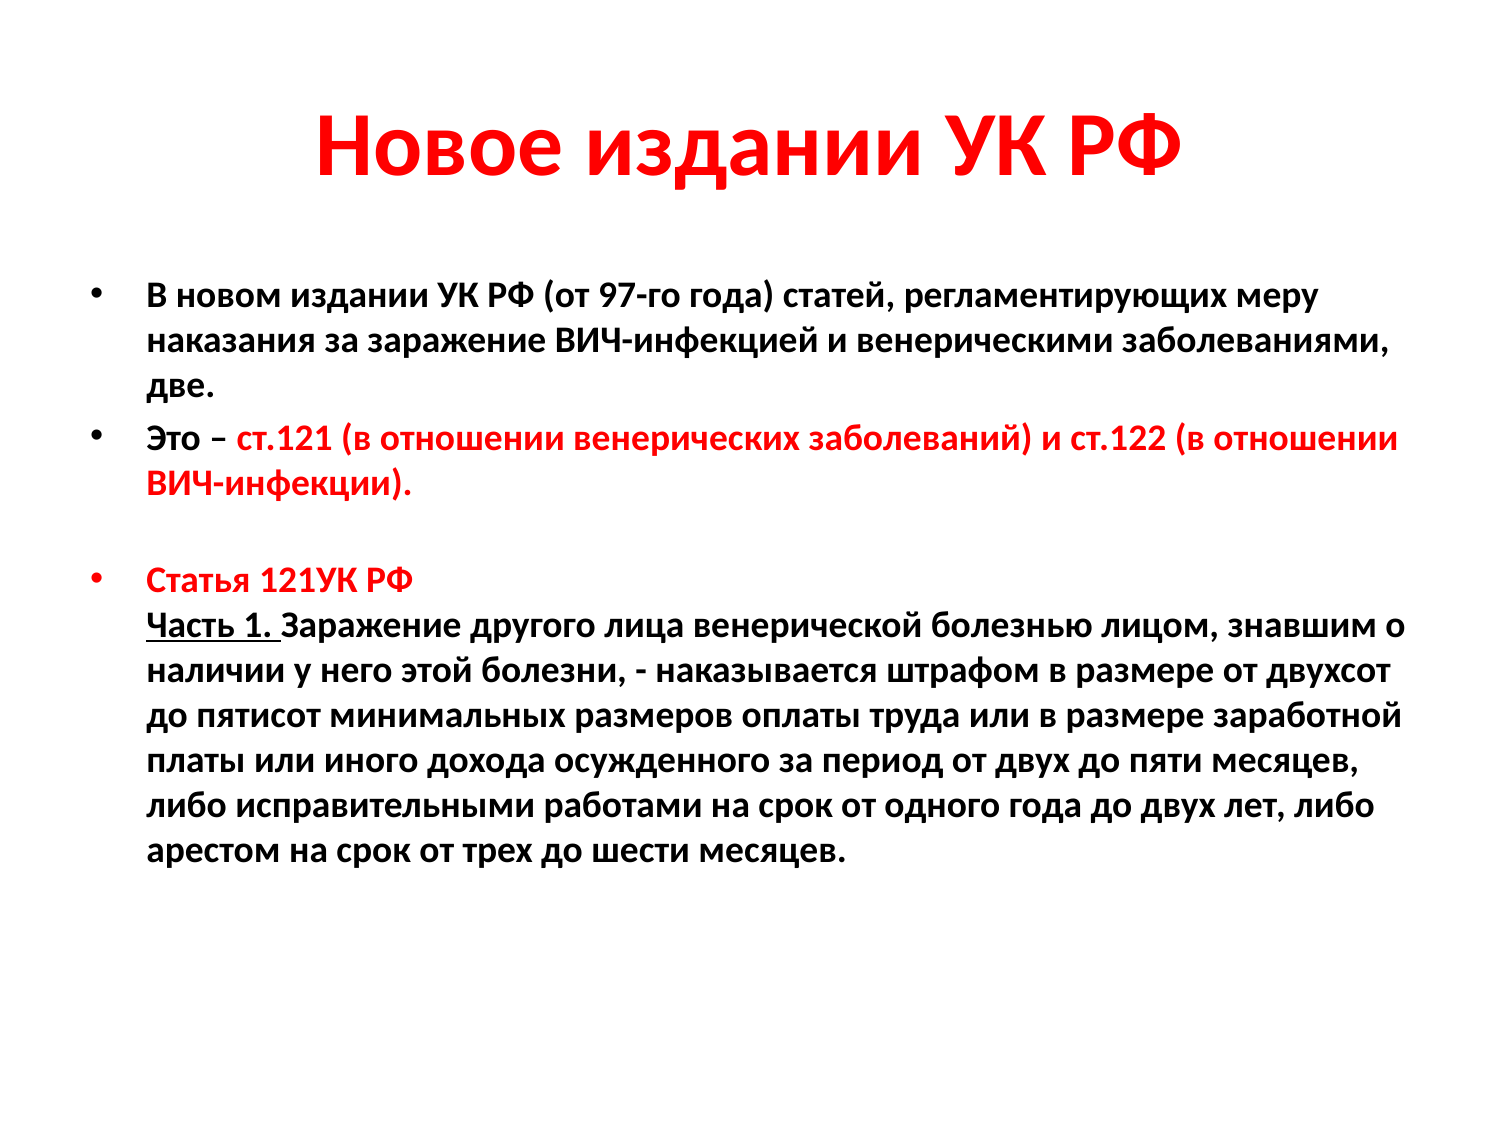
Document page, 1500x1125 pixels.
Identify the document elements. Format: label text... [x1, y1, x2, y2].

title Новое издании УК РФ [74, 44, 1426, 233]
list В новом издании УК РФ (от 97-го года) статей, регламентирующих меру наказания за заражение ВИЧ-инфекцией и венерическими заболеваниями, две. Это – ст.121 (в отношении венерических заболеваний) и ст.122 (в отношении ВИЧ-инфекции). Статья 121УК РФ Часть 1. Заражение другого лица венерической болезнью лицом, знавшим о наличии у него этой болезни, - наказывается штрафом в размере от двухсот до пятисот минимальных размеров оплаты труда или в размере заработной платы или иного дохода осужденного за период от двух до пяти месяцев, либо исправительными работами на срок от одного года до двух лет, либо арестом на срок от трех до шести месяцев. [74, 262, 1426, 1006]
